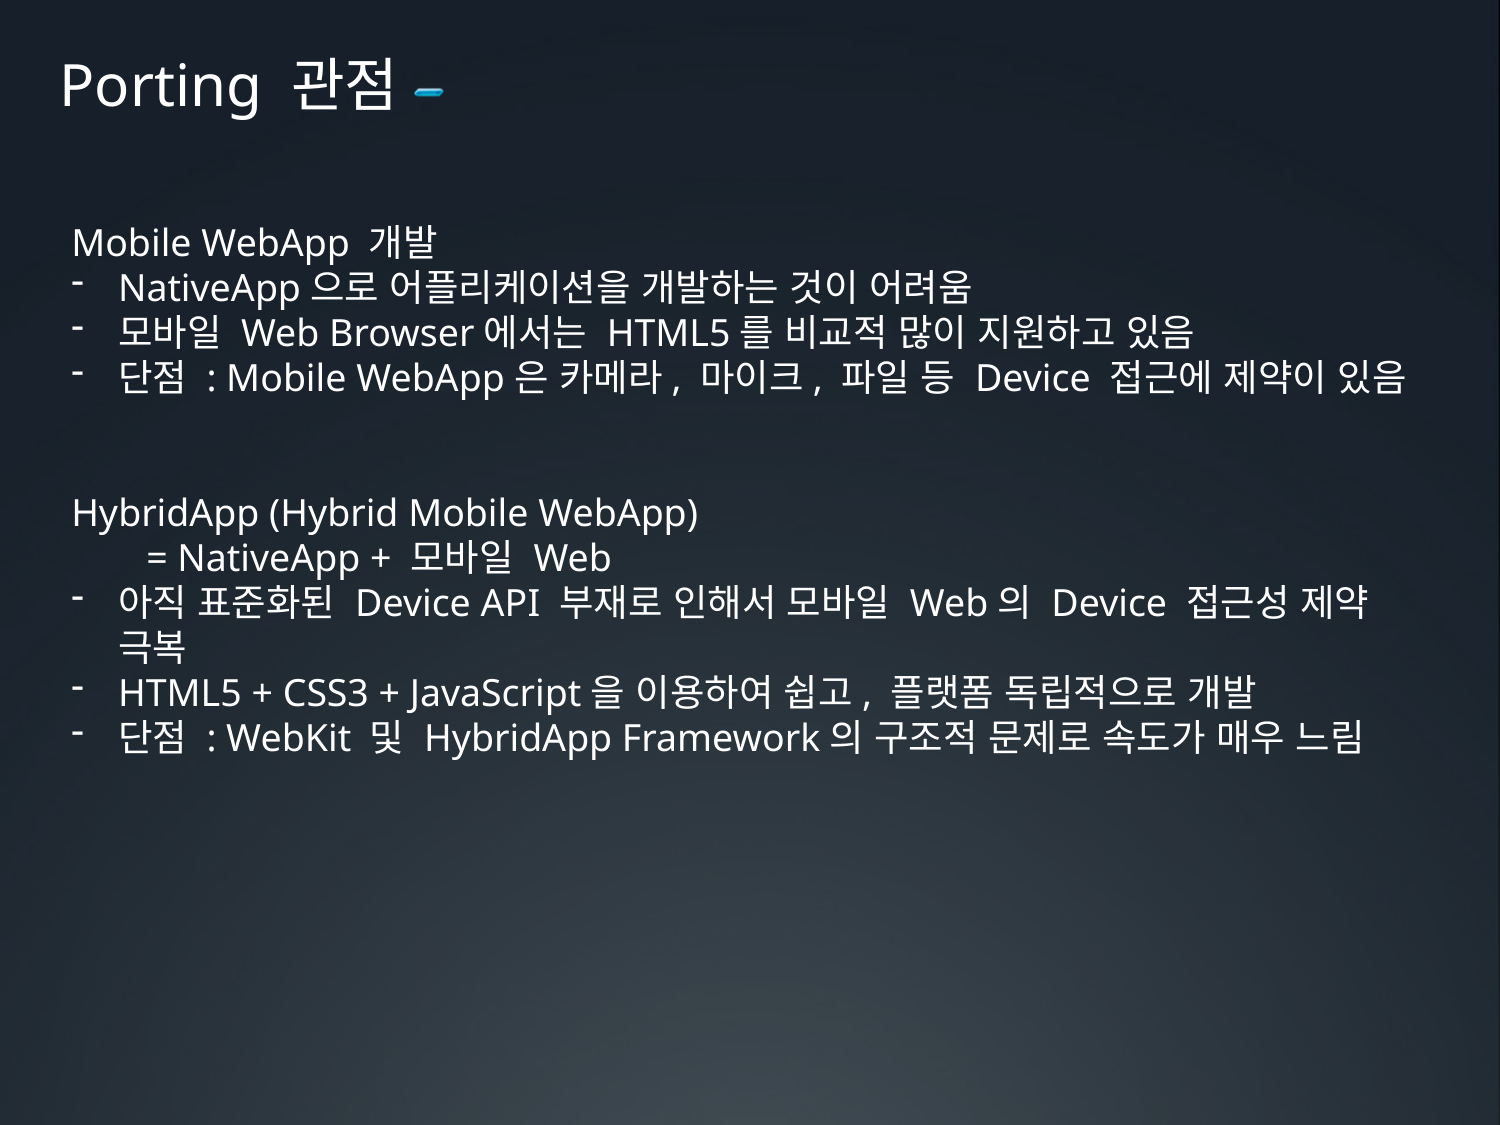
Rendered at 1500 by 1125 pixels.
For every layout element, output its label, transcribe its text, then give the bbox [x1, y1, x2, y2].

picture [0, 0, 1500, 1125]
text_box Mobile WebApp 개발 NativeApp으로 어플리케이션을 개발하는 것이 어려움 모바일 Web Browser에서는 HTML5를 비교적 많이 지원하고 있음 단점 : Mobile WebApp은 카메라, 마이크, 파일 등 Device 접근에 제약이 있음 HybridApp (Hybrid Mobile WebApp) = NativeApp + 모바일 Web 아직 표준화된 Device API 부재로 인해서 모바일 Web의 Device 접근성 제약 극복 HTML5 + CSS3 + JavaScript을 이용하여 쉽고, 플랫폼 독립적으로 개발 단점 : WebKit 및 HybridApp Framework의 구조적 문제로 속도가 매우 느림 [56, 211, 1433, 812]
text_box Porting 관점 [44, 40, 430, 126]
